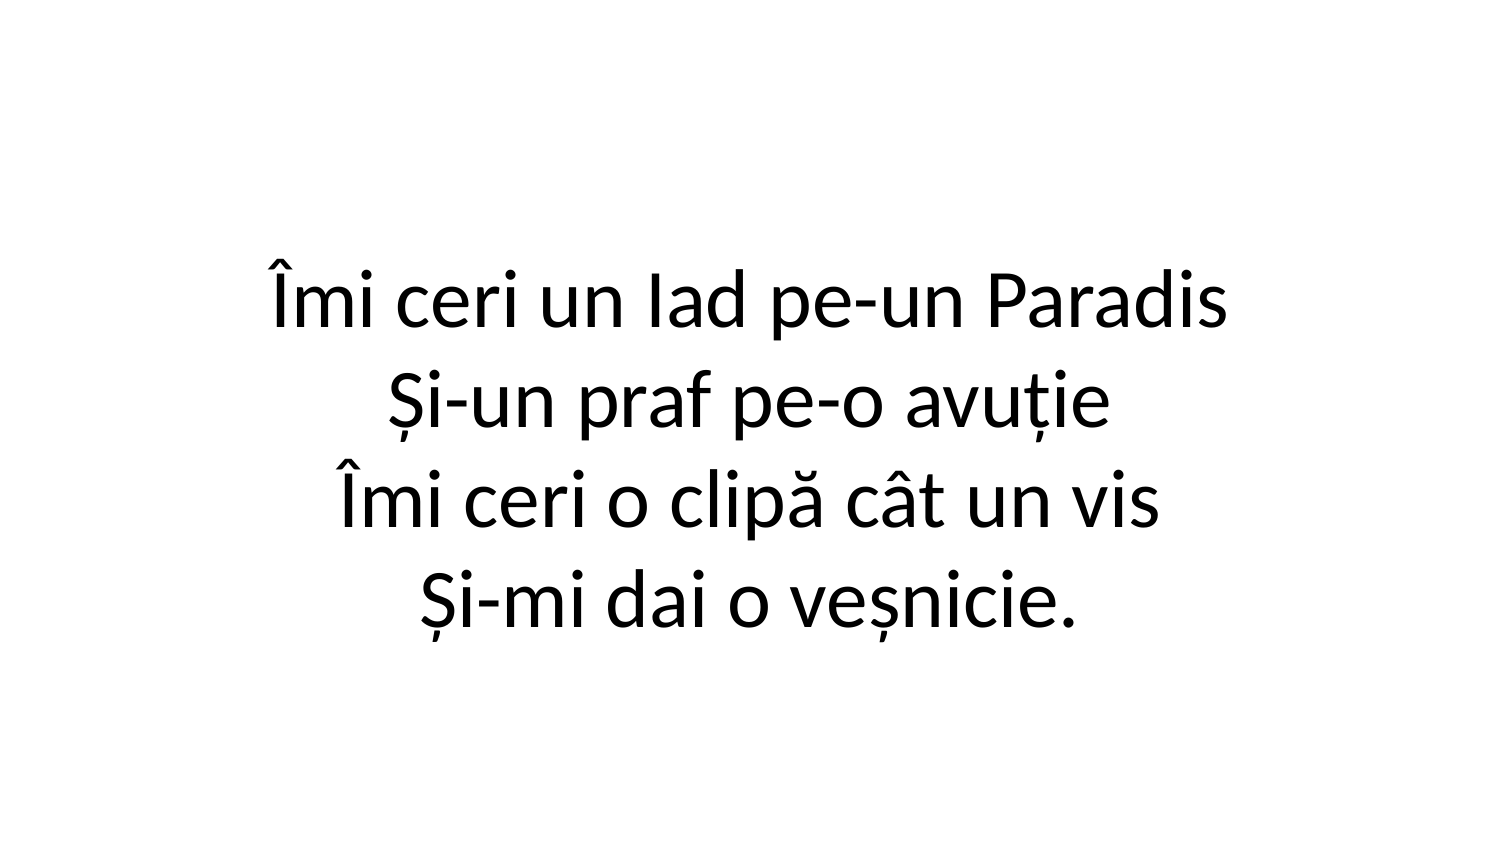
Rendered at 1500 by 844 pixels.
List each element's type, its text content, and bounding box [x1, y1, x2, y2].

text_box Îmi ceri un Iad pe-un Paradis Și-un praf pe-o avuție Îmi ceri o clipă cât un vis Și-mi dai o veșnicie. [255, 192, 1245, 652]
